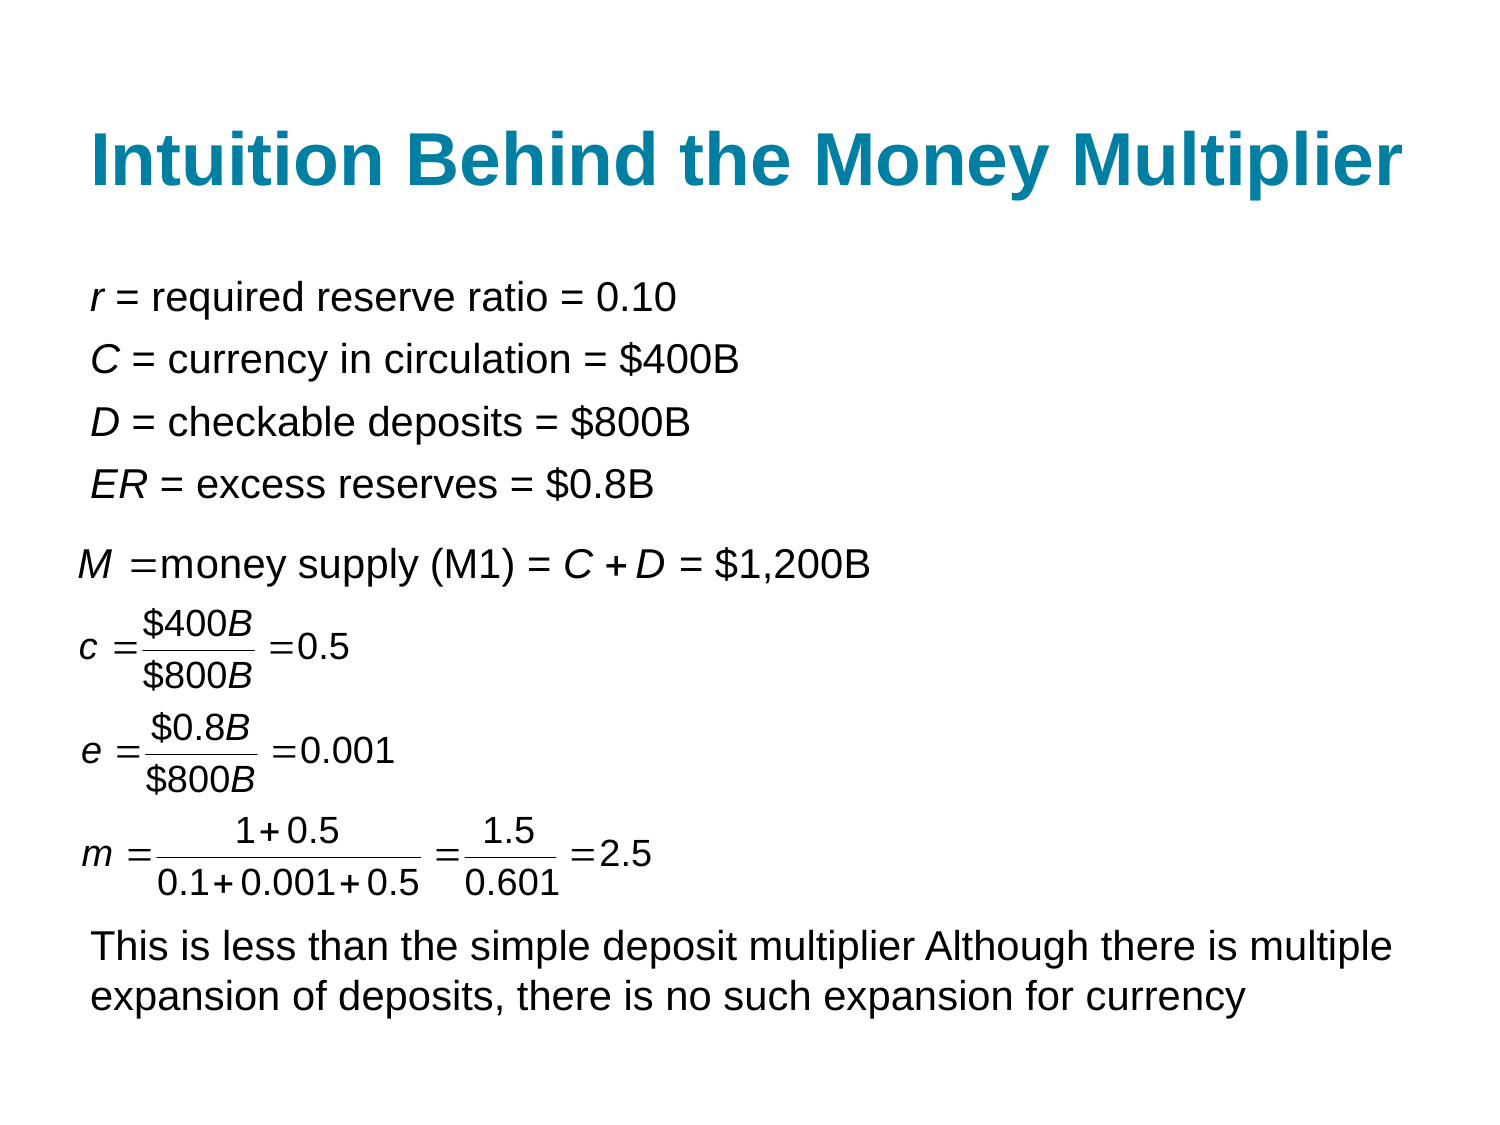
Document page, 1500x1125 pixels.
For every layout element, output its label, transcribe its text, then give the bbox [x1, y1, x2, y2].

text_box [74, 543, 876, 594]
list r = required reserve ratio = 0.10 C = currency in circulation = $400B D = checkable deposits = $800B E R = excess reserves = $0.8B [75, 254, 1168, 525]
title Intuition Behind the Money Multiplier [75, 35, 1444, 216]
list This is less than the simple deposit multiplier Although there is multiple expansion of deposits, there is no such expansion for currency [75, 918, 1444, 1029]
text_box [78, 809, 656, 901]
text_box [76, 602, 354, 698]
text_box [78, 706, 394, 802]
